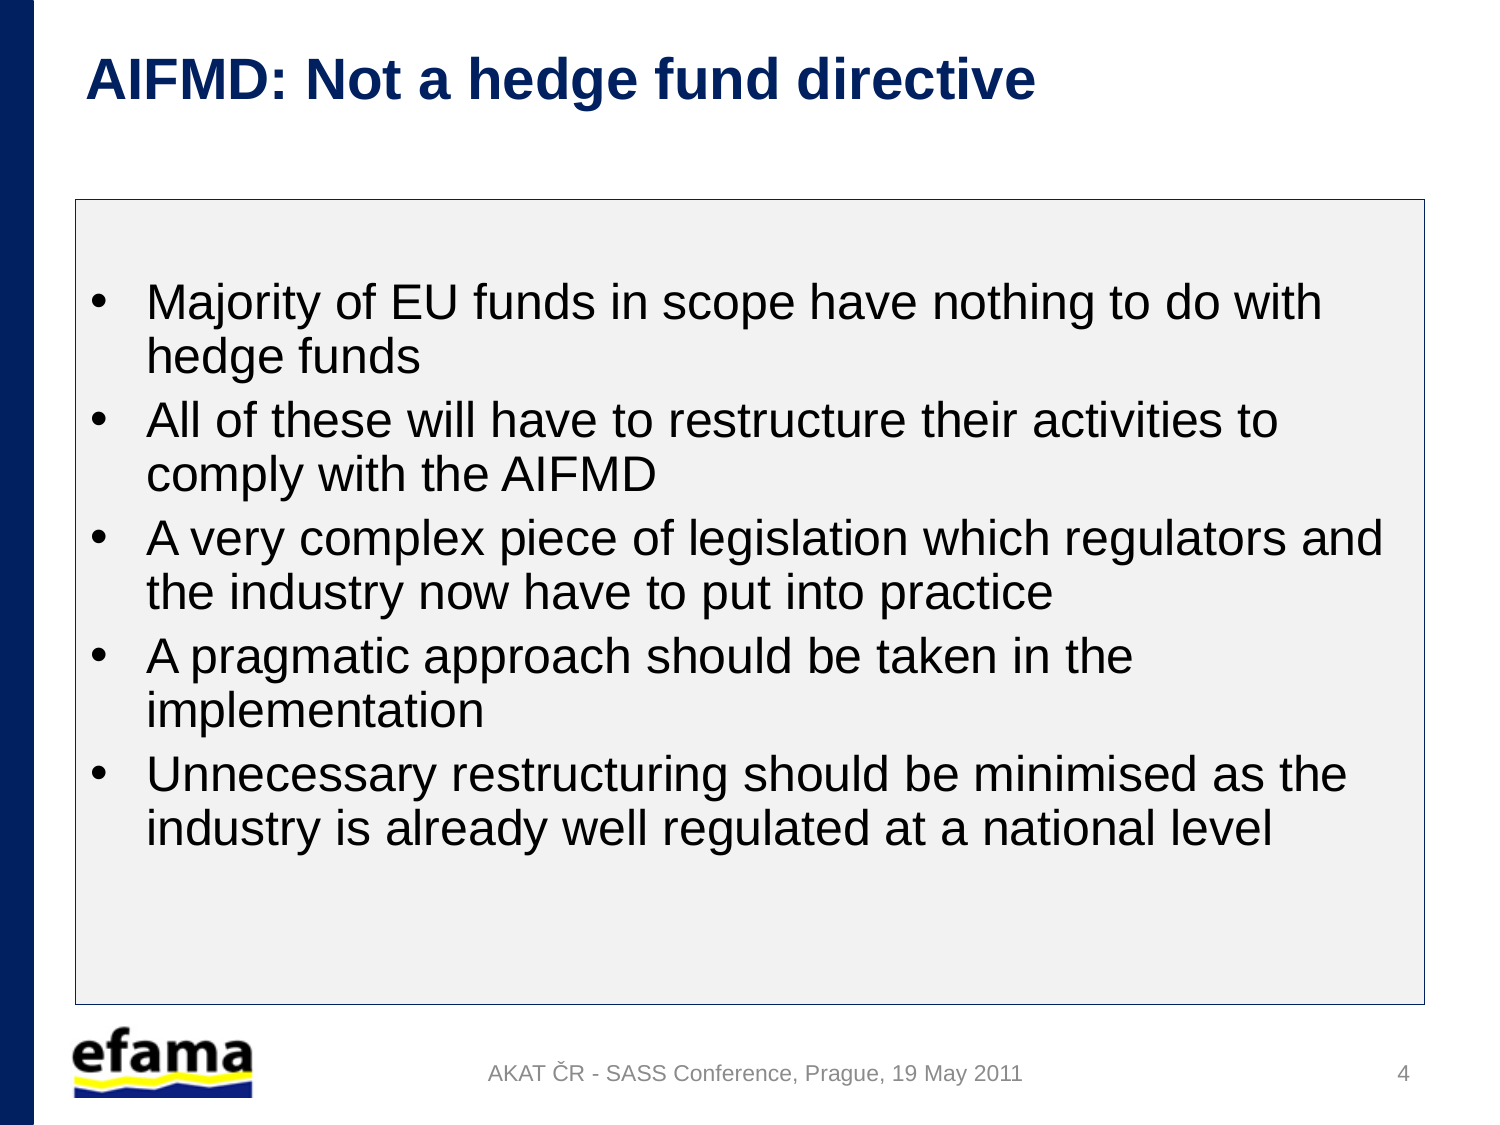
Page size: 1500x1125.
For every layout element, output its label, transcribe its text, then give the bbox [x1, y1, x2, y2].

picture [70, 1019, 257, 1098]
footer AKAT ČR - SASS Conference, Prague, 19 May 2011 [395, 1042, 1117, 1103]
list Majority of EU funds in scope have nothing to do with hedge funds All of these will have to restructure their activities to comply with the AIFMD A very complex piece of legislation which regulators and the industry now have to put into practice A pragmatic approach should be taken in the implementation Unnecessary restructuring should be minimised as the industry is already well regulated at a national level [75, 199, 1425, 1005]
slide_number 4 [1117, 1042, 1425, 1103]
title AIFMD: Not a hedge fund directive [70, 0, 1421, 153]
